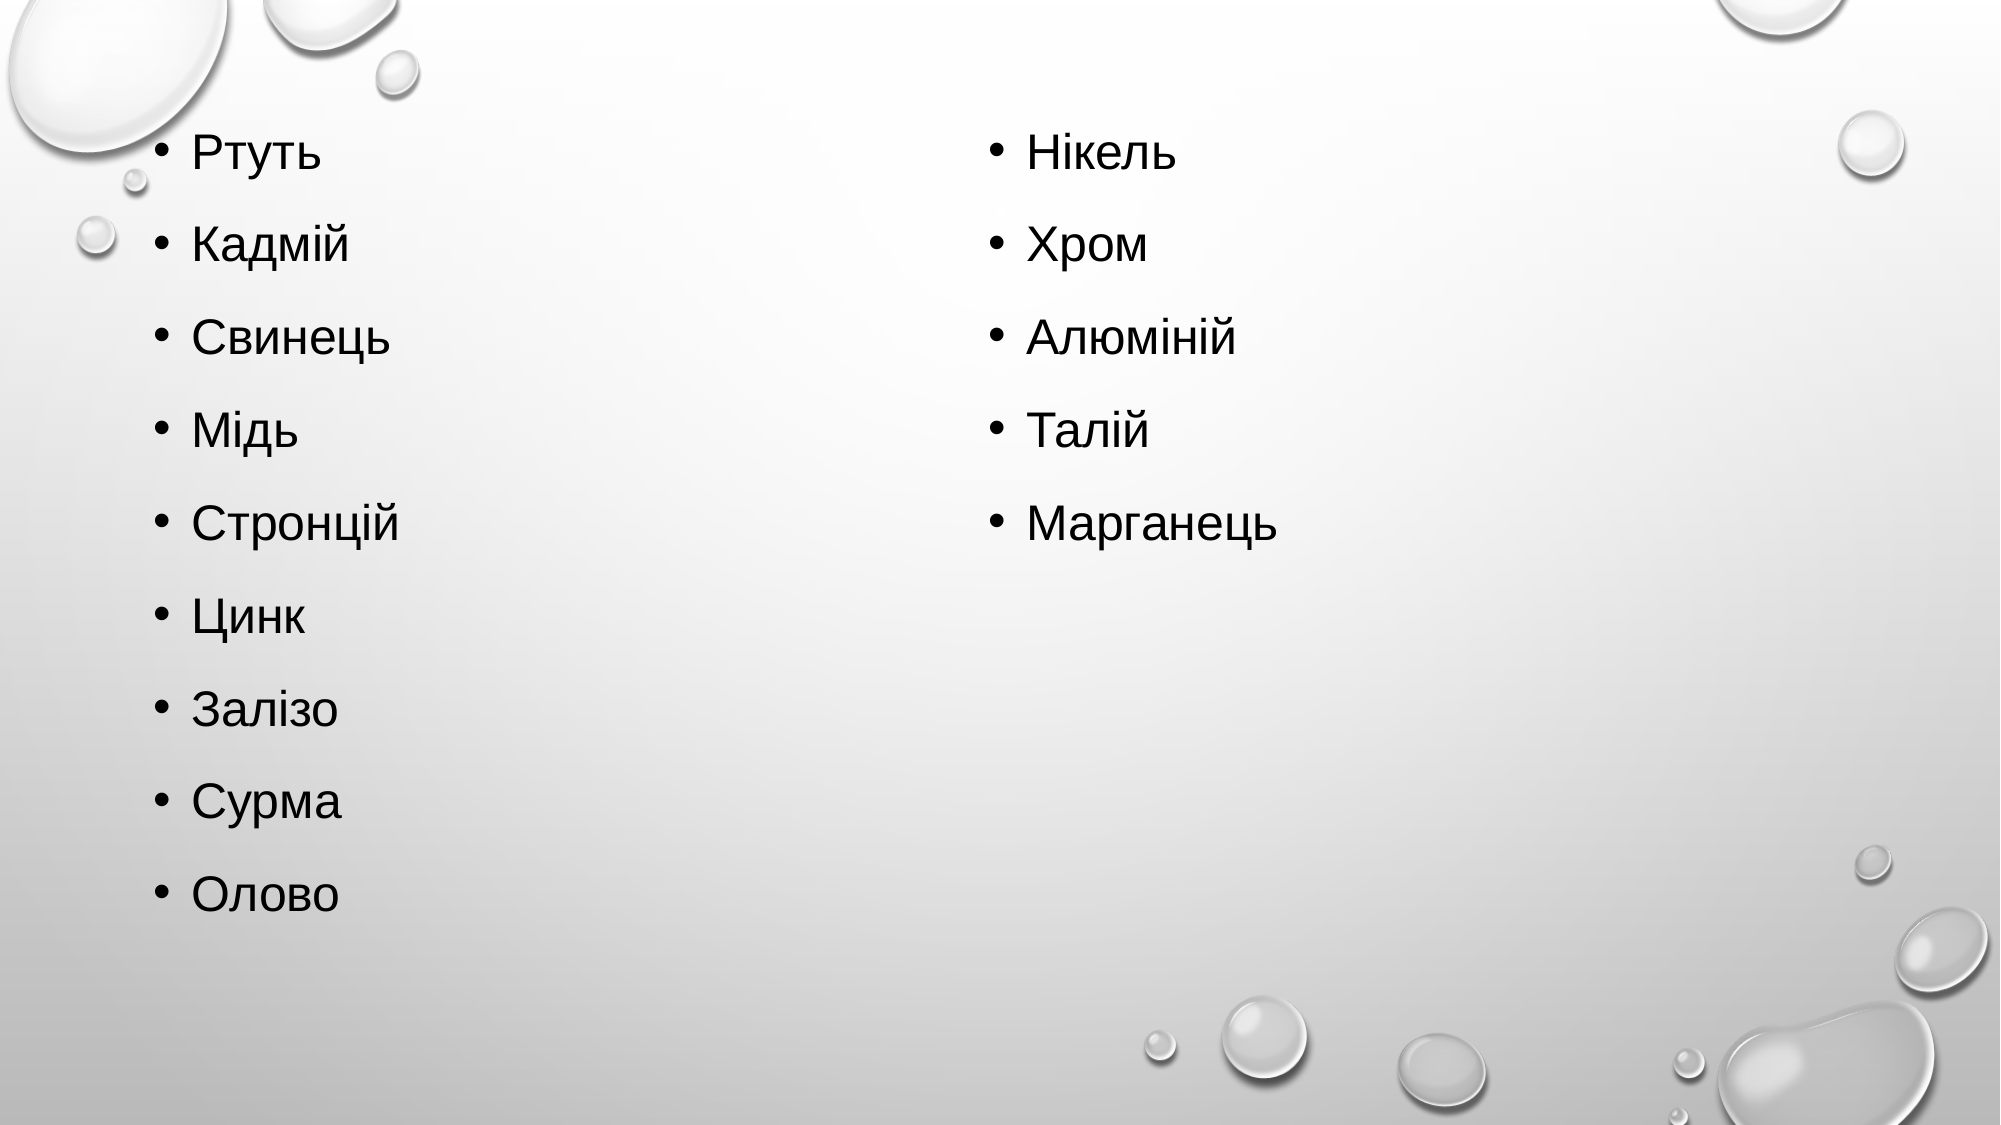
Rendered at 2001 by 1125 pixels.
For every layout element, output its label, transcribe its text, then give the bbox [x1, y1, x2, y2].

picture [0, 0, 2000, 1125]
list Ртуть Кадмій Свинець Мідь Стронцій Цинк Залізо Сурма Олово Нікель Хром Алюміній Талій Марганець [138, 99, 1839, 1007]
